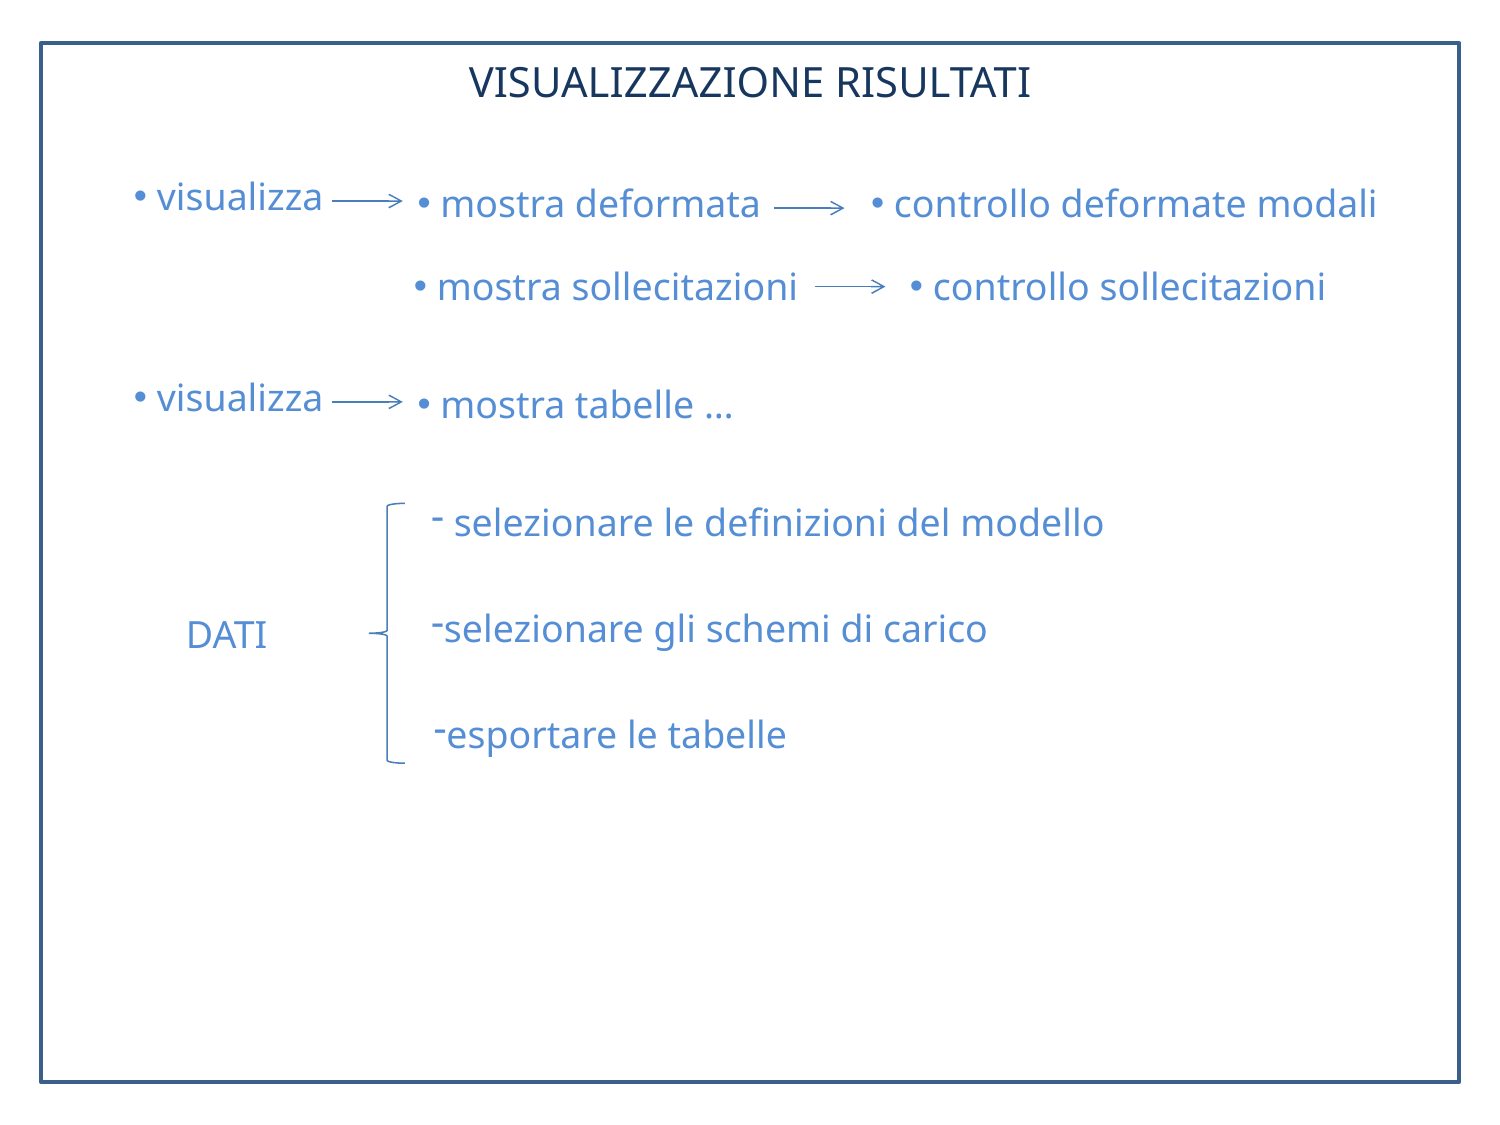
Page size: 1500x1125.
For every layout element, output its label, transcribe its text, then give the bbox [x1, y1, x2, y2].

text_box selezionare le definizioni del modello [416, 491, 1480, 552]
text_box mostra tabelle … [402, 373, 892, 434]
text_box controllo sollecitazioni [895, 255, 1439, 315]
text_box visualizza [119, 165, 344, 226]
text_box selezionare gli schemi di carico [416, 597, 1480, 658]
text_box DATI [171, 603, 313, 664]
text_box [368, 502, 405, 764]
text_box mostra deformata [402, 172, 798, 233]
text_box esportare le tabelle [419, 704, 1483, 764]
text_box mostra sollecitazioni [399, 255, 872, 315]
text_box [39, 41, 1461, 1084]
text_box VISUALIZZAZIONE RISULTATI [41, 48, 1459, 113]
text_box controllo deformate modali [856, 172, 1400, 233]
text_box visualizza [119, 366, 344, 427]
